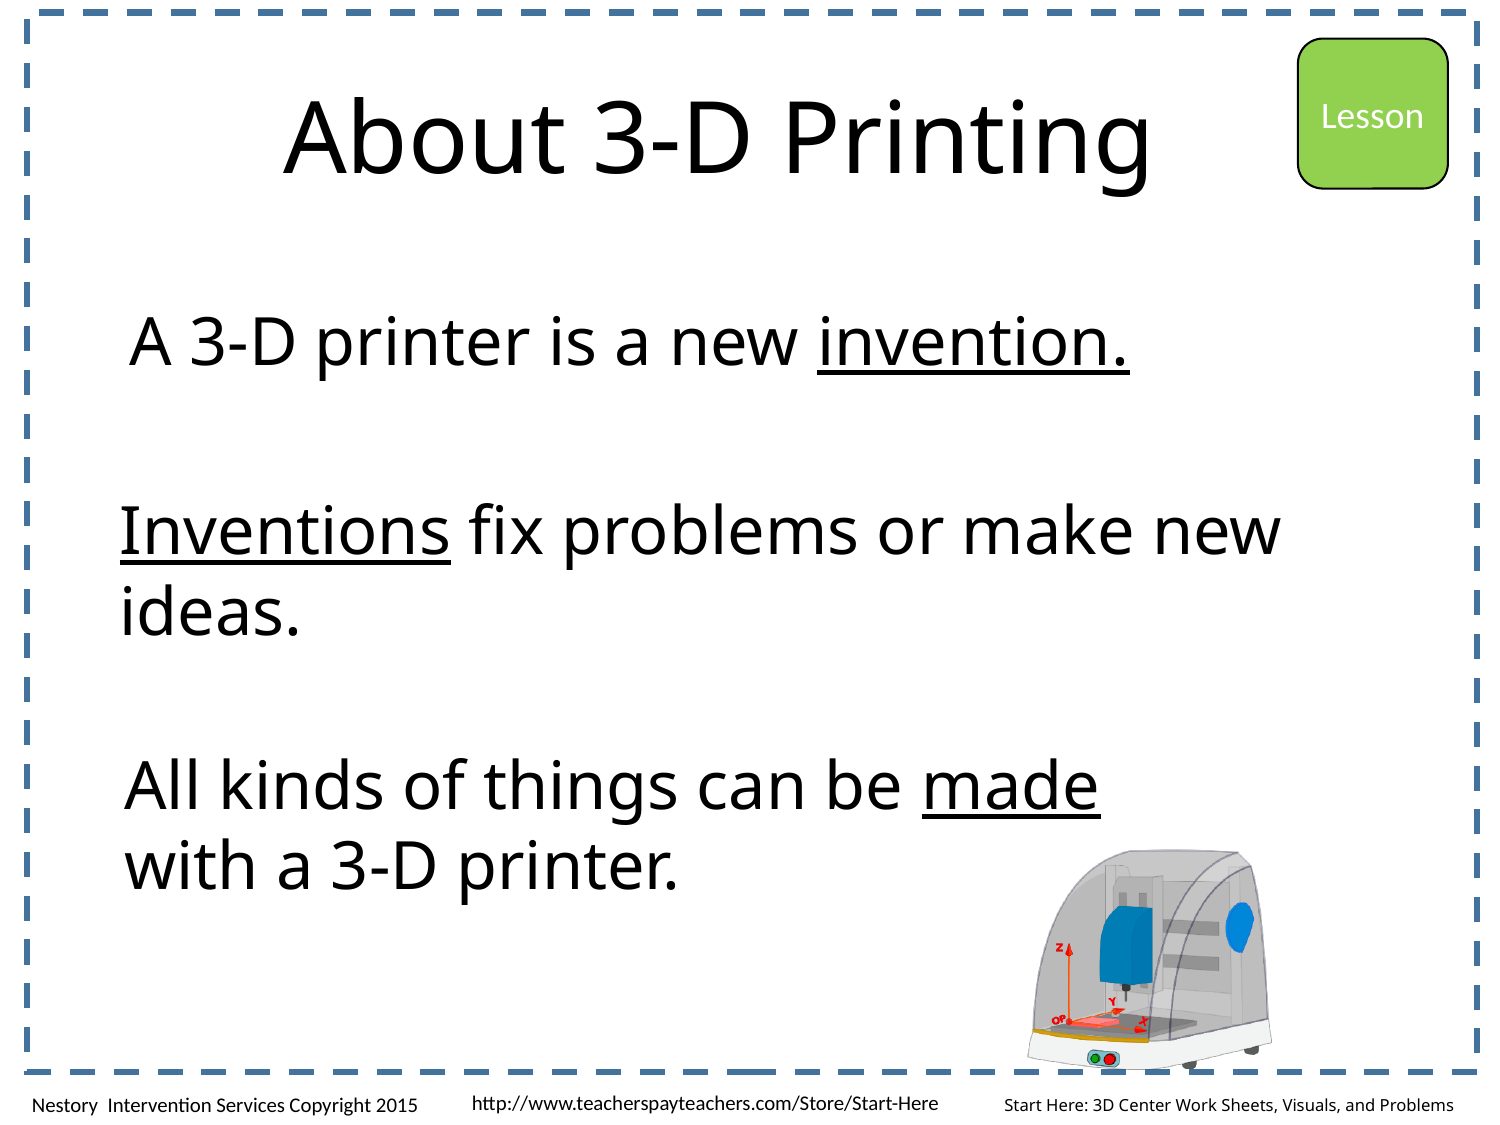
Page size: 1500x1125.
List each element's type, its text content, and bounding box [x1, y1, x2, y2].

text_box A 3-D printer is a new invention. [114, 291, 1390, 386]
text_box [26, 11, 1478, 1067]
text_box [13, 1067, 1500, 1125]
text_box Lesson [1296, 37, 1449, 190]
picture [1027, 849, 1272, 1070]
